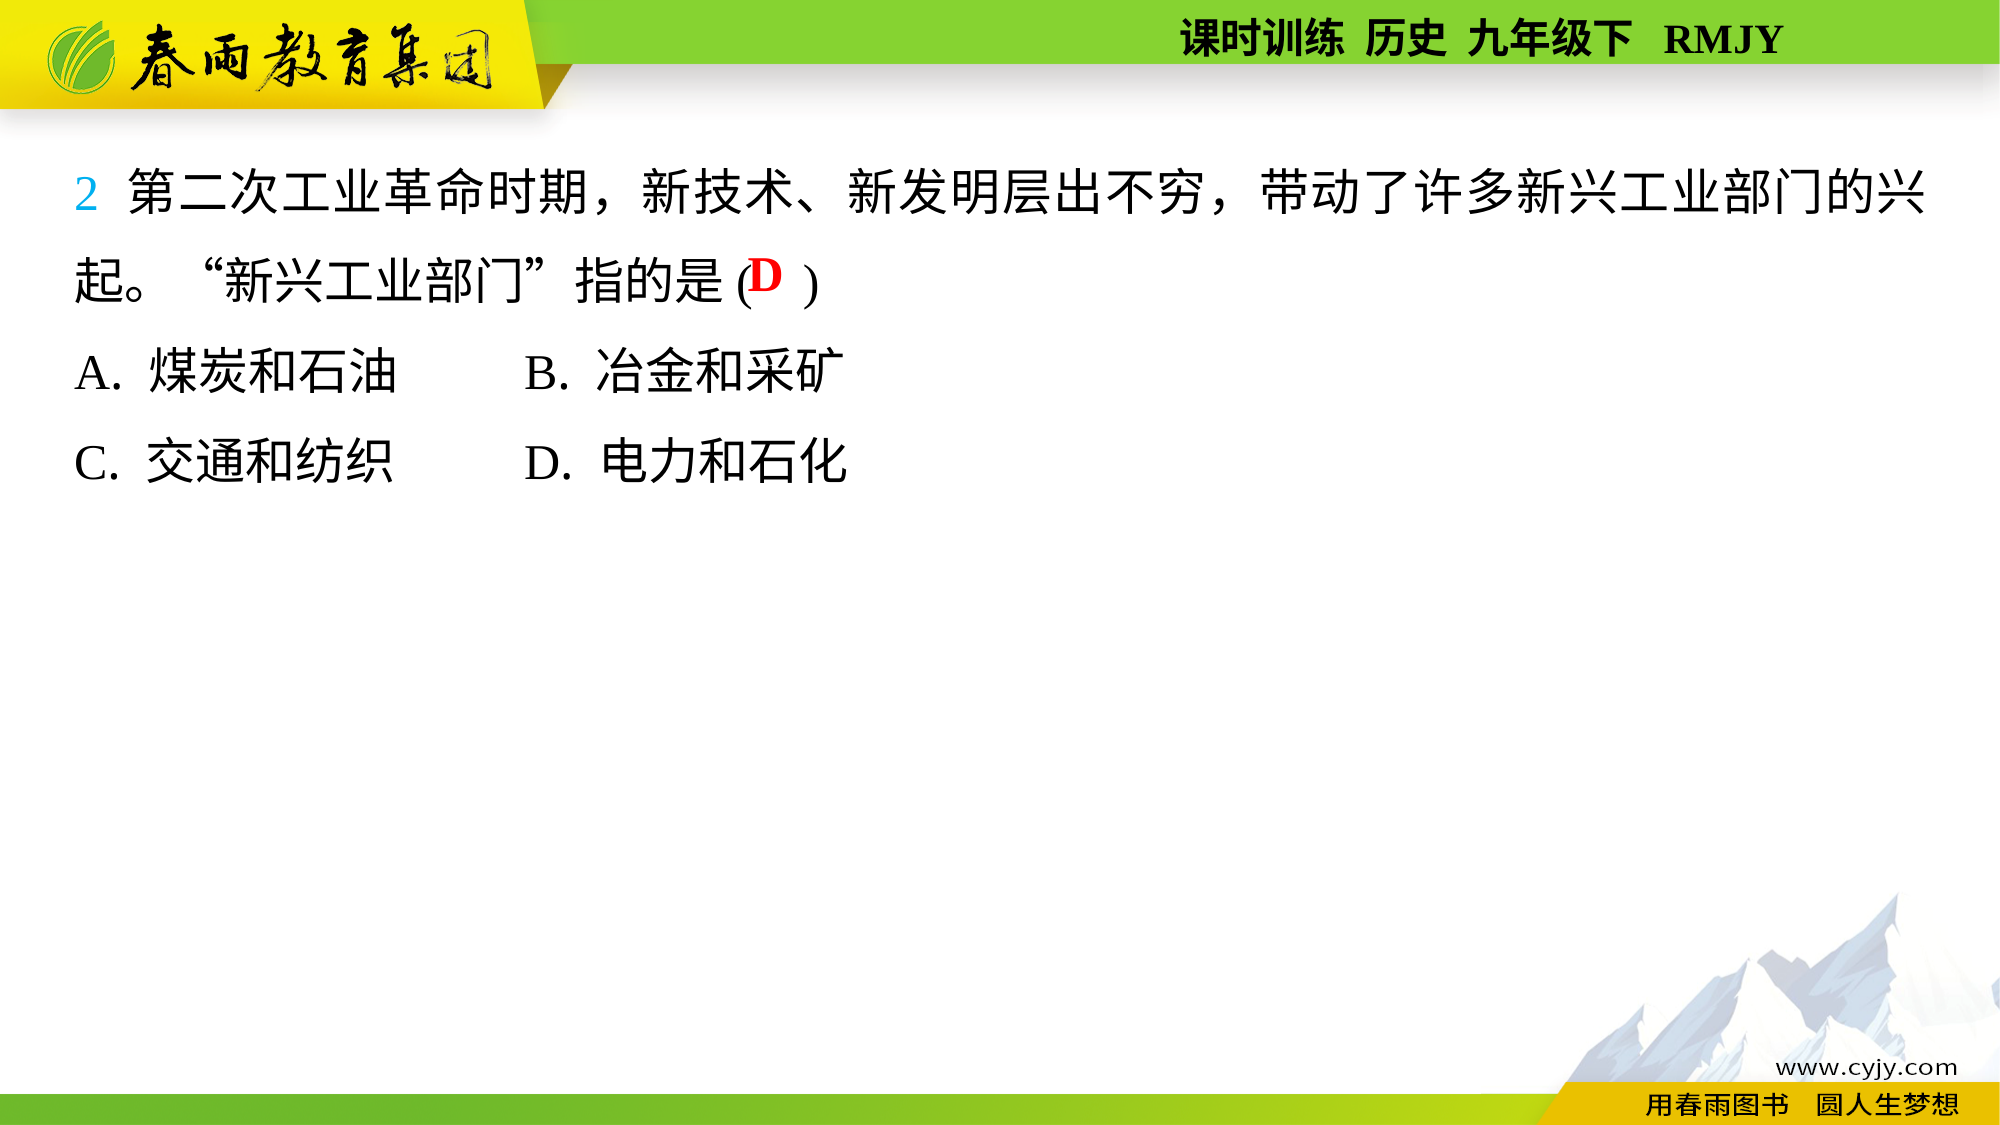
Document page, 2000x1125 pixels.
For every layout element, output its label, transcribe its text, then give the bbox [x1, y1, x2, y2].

picture [0, 0, 2000, 1125]
text_box D [732, 233, 799, 309]
list 2 第二次工业革命时期，新技术、新发明层出不穷，带动了许多新兴工业部门的兴起。“新兴工业部门”指的是( ) A. 煤炭和石油 B. 冶金和采矿 C. 交通和纺织 D. 电力和石化 [59, 122, 1944, 502]
